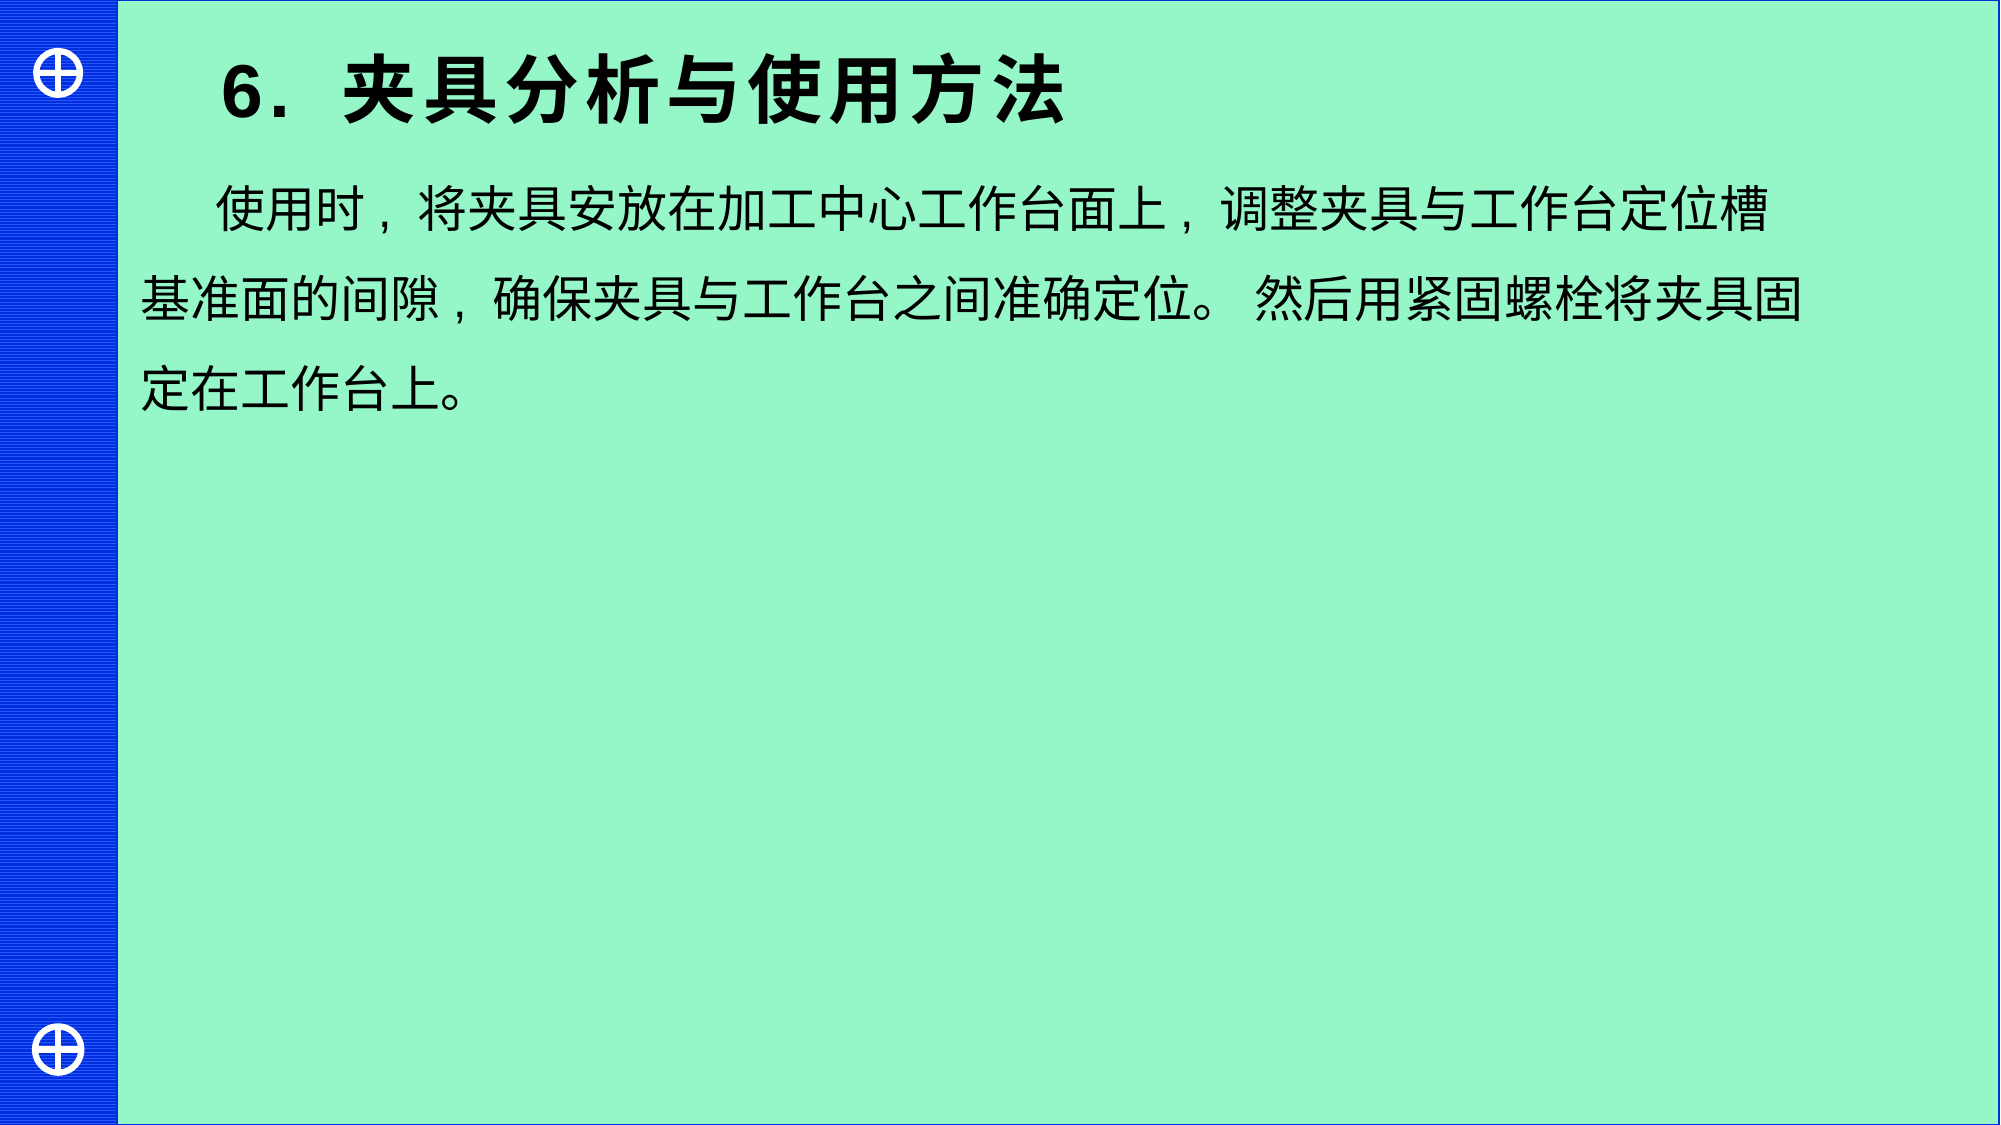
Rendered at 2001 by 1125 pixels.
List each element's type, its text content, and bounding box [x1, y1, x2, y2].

text_box 6. 夹具分析与使用方法 [126, 18, 1414, 139]
text_box 使用时, 将夹具安放在加工中心工作台面上, 调整夹具与工作台定位槽基准面的间隙, 确保夹具与工作台之间准确定位。 然后用紧固螺栓将夹具固定在工作台上。 [126, 139, 1833, 515]
